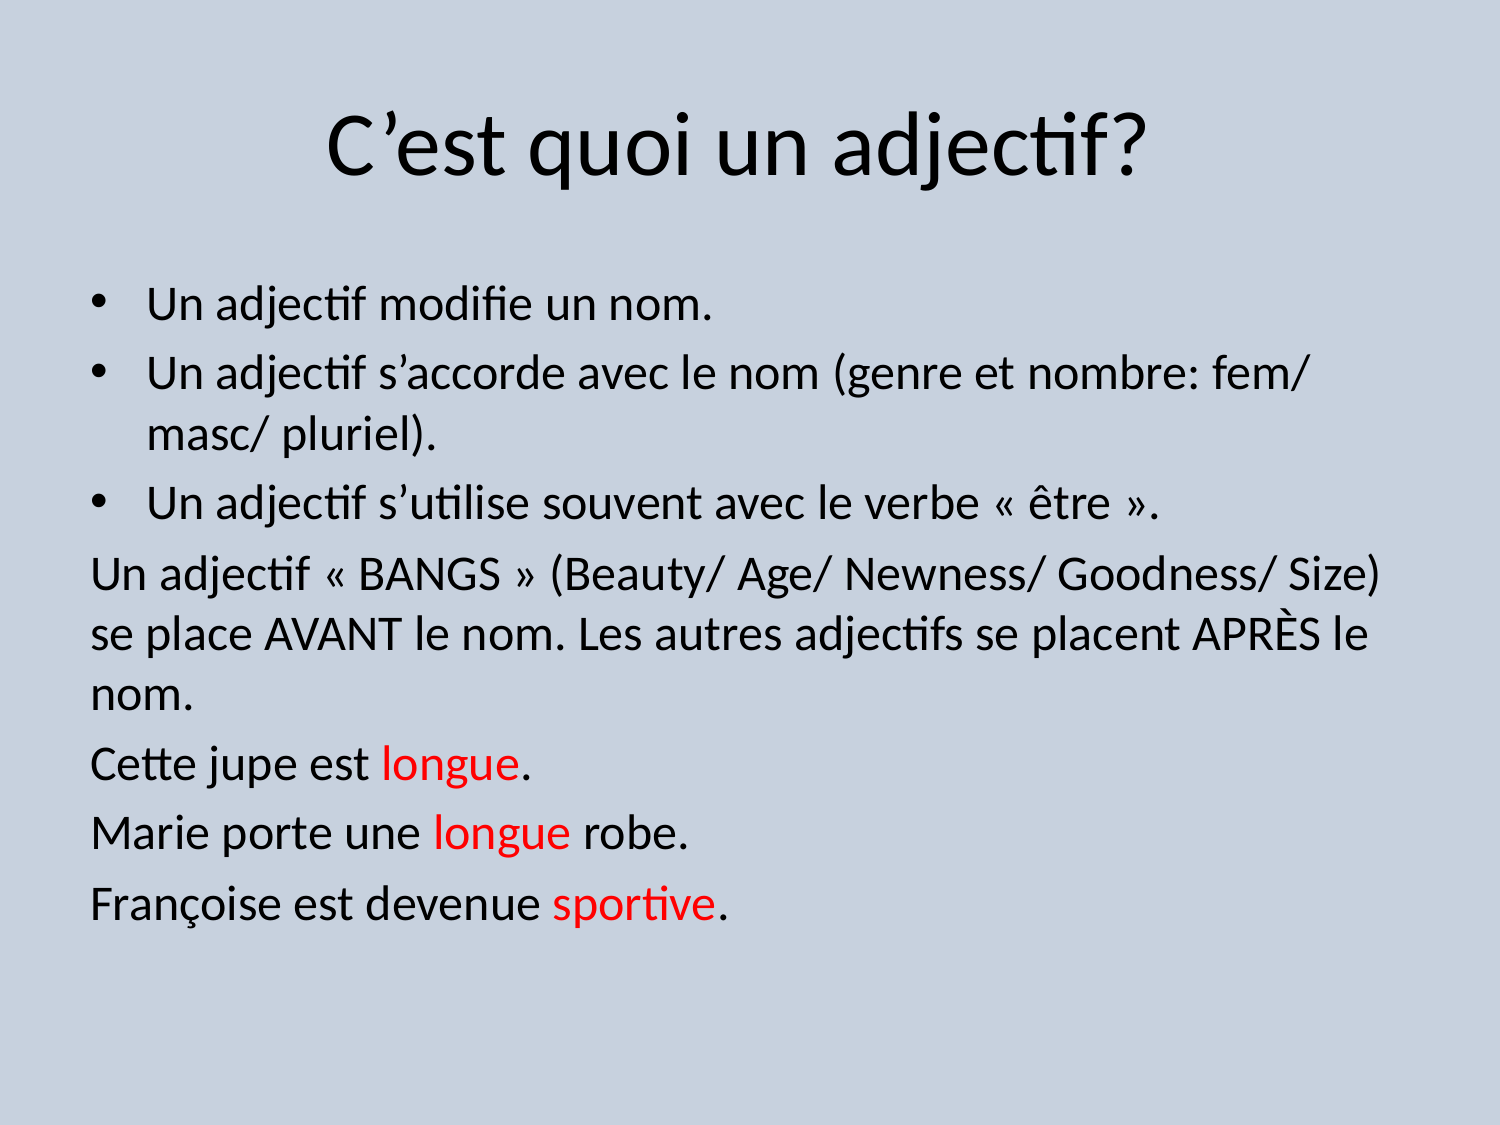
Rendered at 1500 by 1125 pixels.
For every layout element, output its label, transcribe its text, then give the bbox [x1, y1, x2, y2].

title C’est quoi un adjectif? [75, 45, 1425, 233]
list Un adjectif modifie un nom. Un adjectif s’accorde avec le nom (genre et nombre: fem/ masc/ pluriel). Un adjectif s’utilise souvent avec le verbe « être ». Un adjectif « BANGS » (Beauty/ Age/ Newness/ Goodness/ Size) se place AVANT le nom. Les autres adjectifs se placent APRÈS le nom. Cette jupe est longue. Marie porte une longue robe. Françoise est devenue sportive. [75, 262, 1425, 1005]
